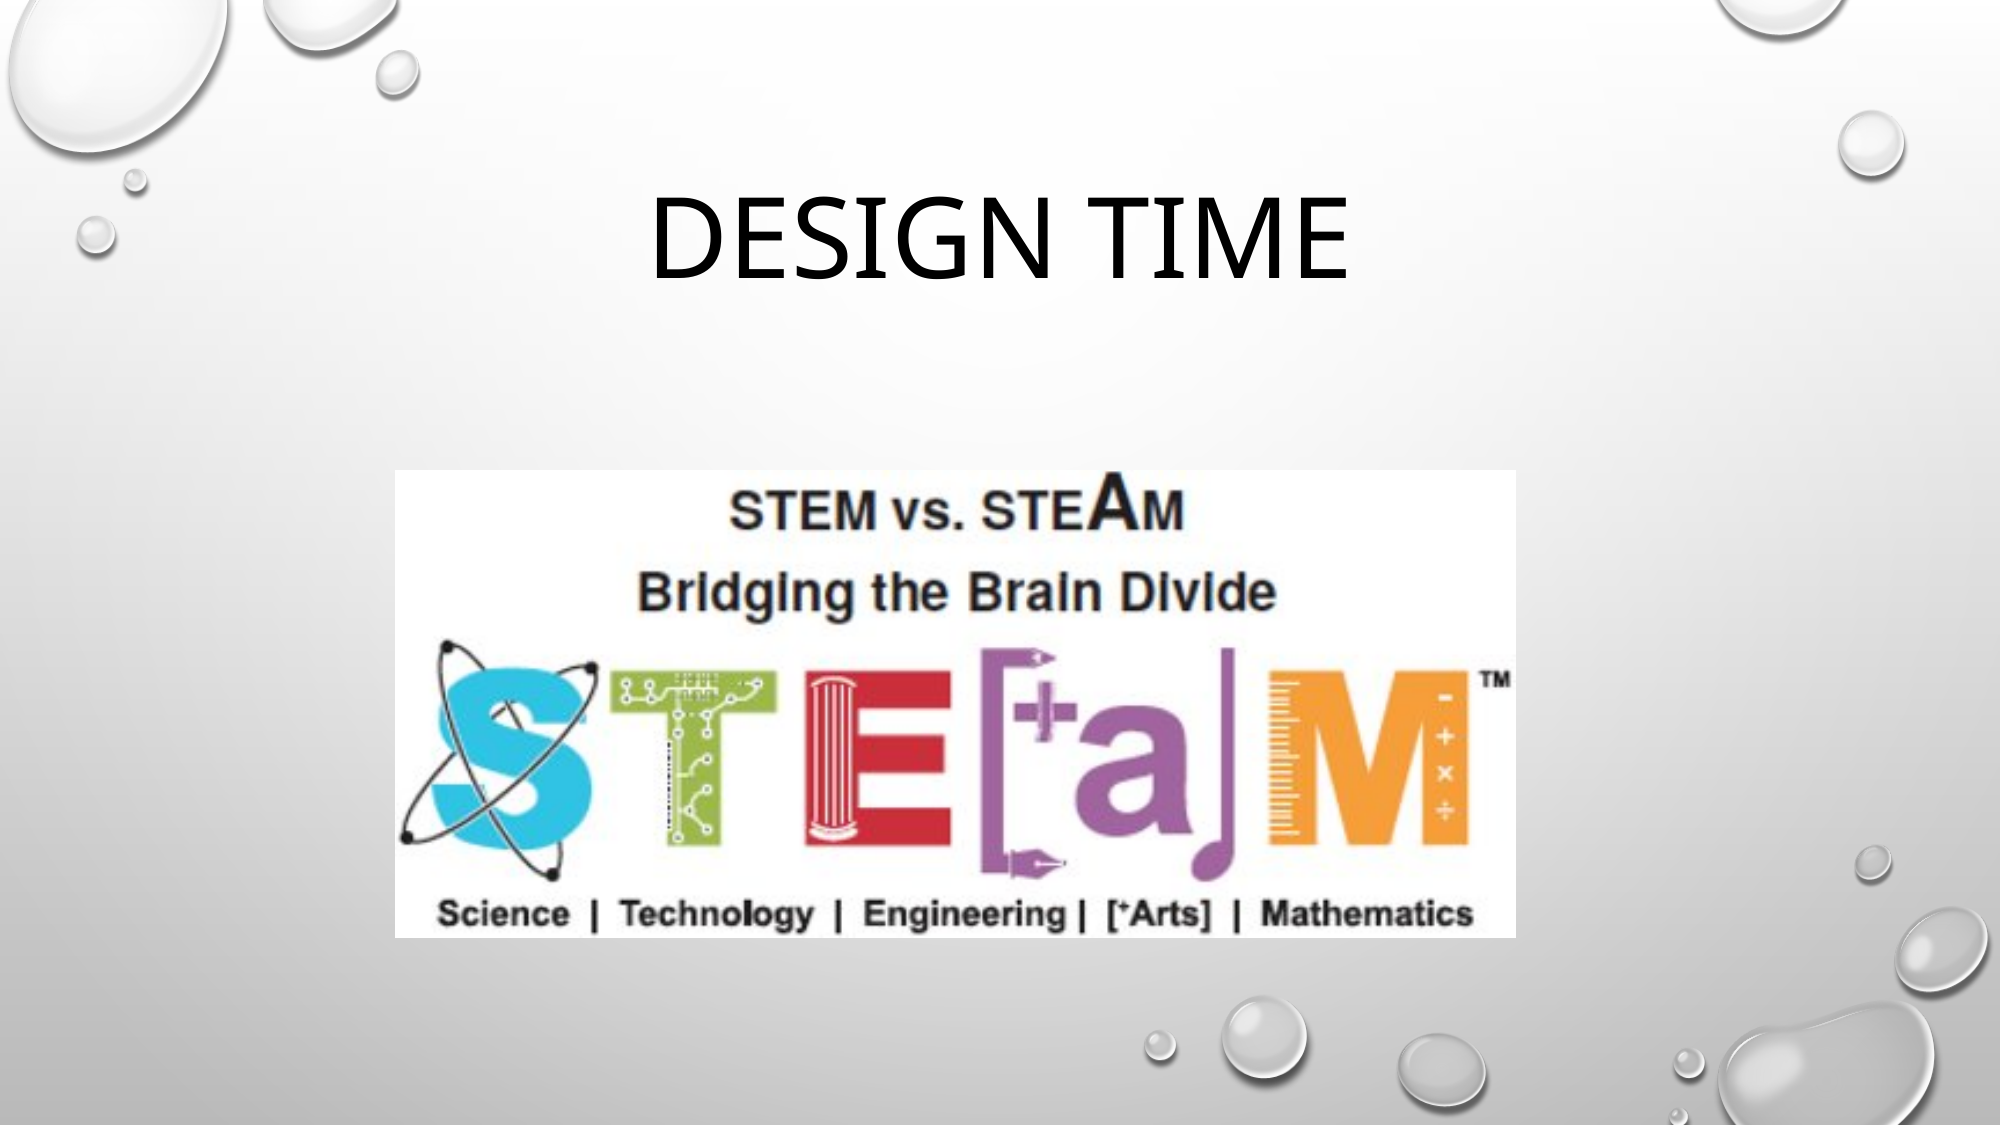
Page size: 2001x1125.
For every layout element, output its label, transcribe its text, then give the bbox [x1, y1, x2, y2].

title Design Time [149, 101, 1851, 383]
picture [0, 0, 2000, 1125]
